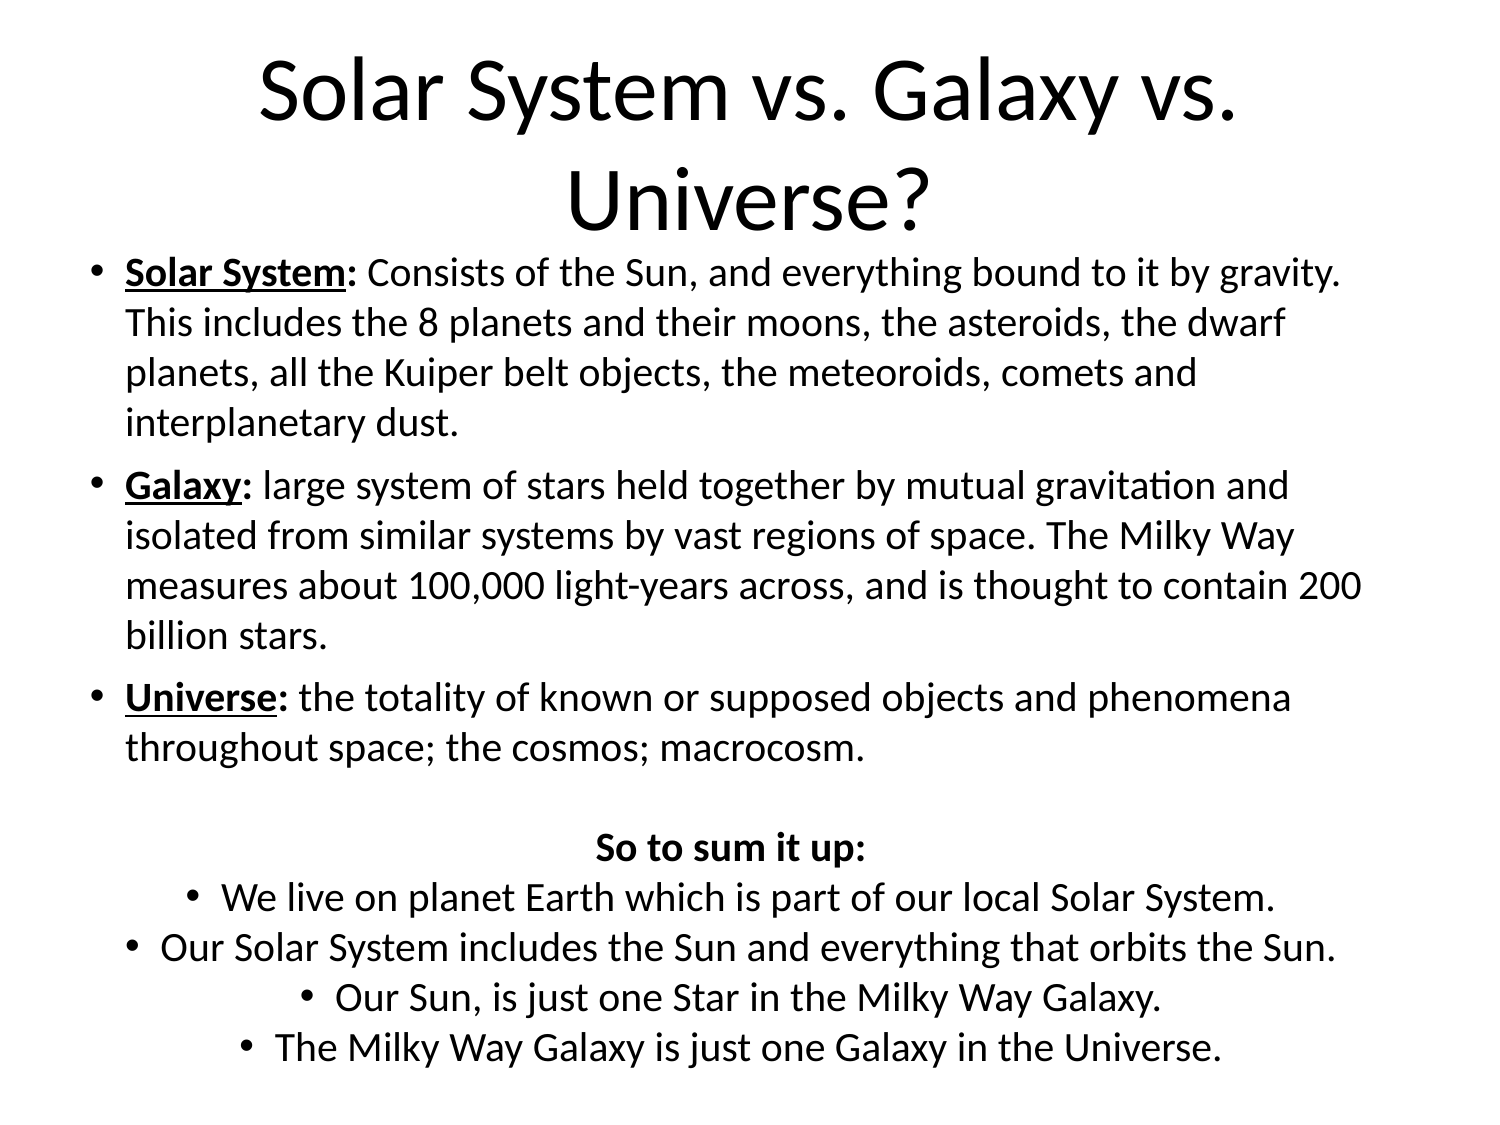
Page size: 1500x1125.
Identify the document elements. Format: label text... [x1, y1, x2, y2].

text_box Solar System: Consists of the Sun, and everything bound to it by gravity. This includes the 8 planets and their moons, the asteroids, the dwarf planets, all the Kuiper belt objects, the meteoroids, comets and interplanetary dust. Galaxy: large system of stars held together by mutual gravitation and isolated from similar systems by vast regions of space. The Milky Way measures about 100,000 light-years across, and is thought to contain 200 billion stars. Universe: the totality of known or supposed objects and phenomena throughout space; the cosmos; macrocosm. So to sum it up: We live on planet Earth which is part of our local Solar System. Our Solar System includes the Sun and everything that orbits the Sun. Our Sun, is just one Star in the Milky Way Galaxy. The Milky Way Galaxy is just one Galaxy in the Universe. [75, 237, 1388, 1125]
title Solar System vs. Galaxy vs. Universe? [74, 44, 1426, 233]
